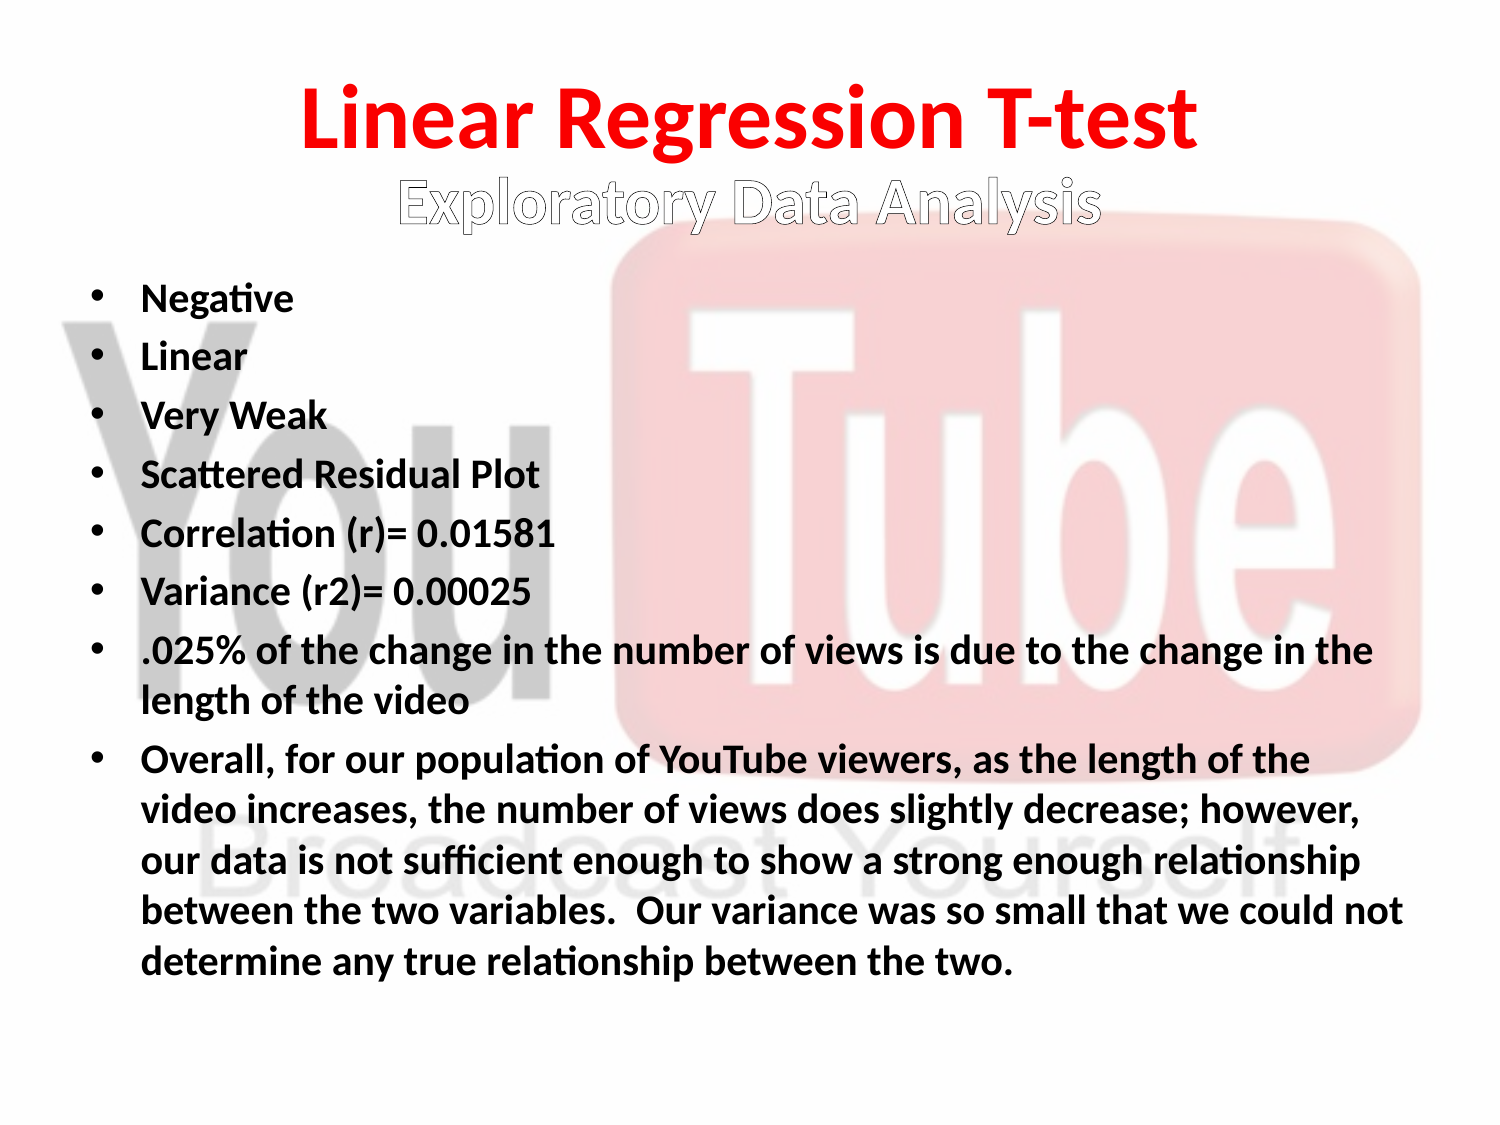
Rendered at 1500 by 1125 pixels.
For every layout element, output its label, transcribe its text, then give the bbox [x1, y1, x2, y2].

text_box Linear Regression T-test [74, 50, 1425, 149]
list Negative Linear Very Weak Scattered Residual Plot Correlation (r)= 0.01581 Variance (r2)= 0.00025 .025% of the change in the number of views is due to the change in the length of the video Overall, for our population of YouTube viewers, as the length of the video increases, the number of views does slightly decrease; however, our data is not sufficient enough to show a strong enough relationship between the two variables. Our variance was so small that we could not determine any true relationship between the two. [75, 262, 1425, 1005]
text_box Exploratory Data Analysis [74, 149, 1425, 245]
